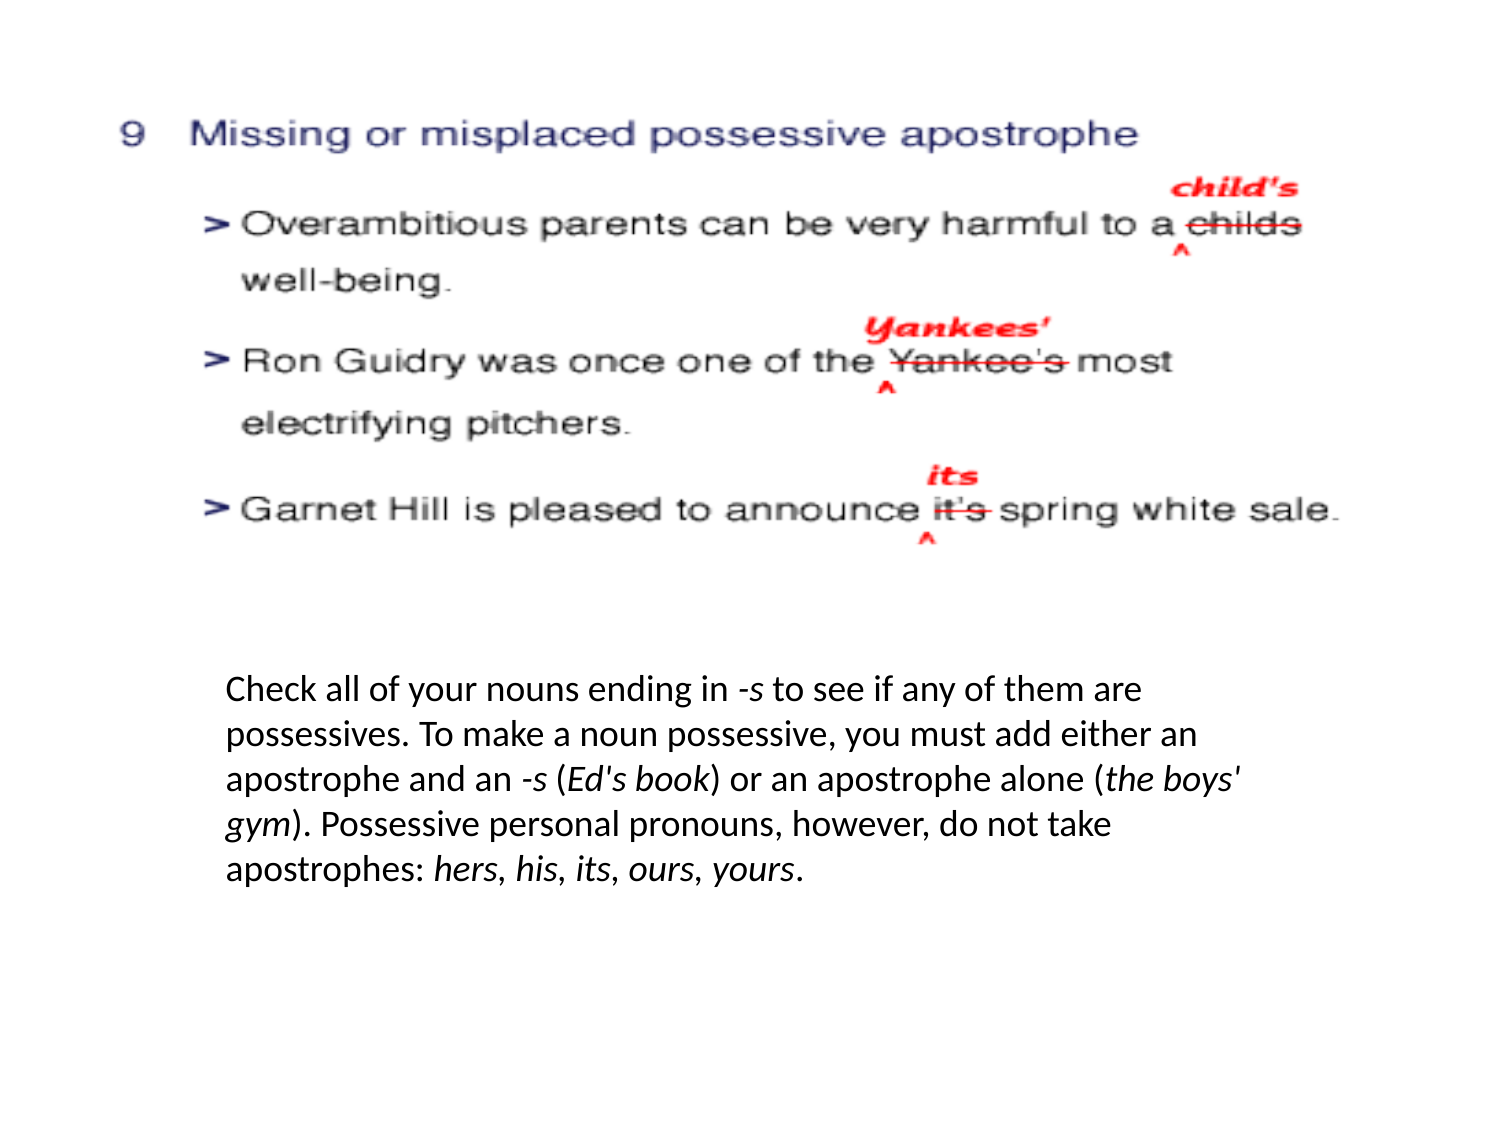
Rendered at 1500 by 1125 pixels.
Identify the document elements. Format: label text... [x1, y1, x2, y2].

text_box Check all of your nouns ending in -s to see if any of them are possessives. To make a noun possessive, you must add either an apostrophe and an -s (Ed's book) or an apostrophe alone (the boys' gym). Possessive personal pronouns, however, do not take apostrophes: hers, his, its, ours, yours. [210, 656, 1266, 941]
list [116, 116, 1348, 551]
